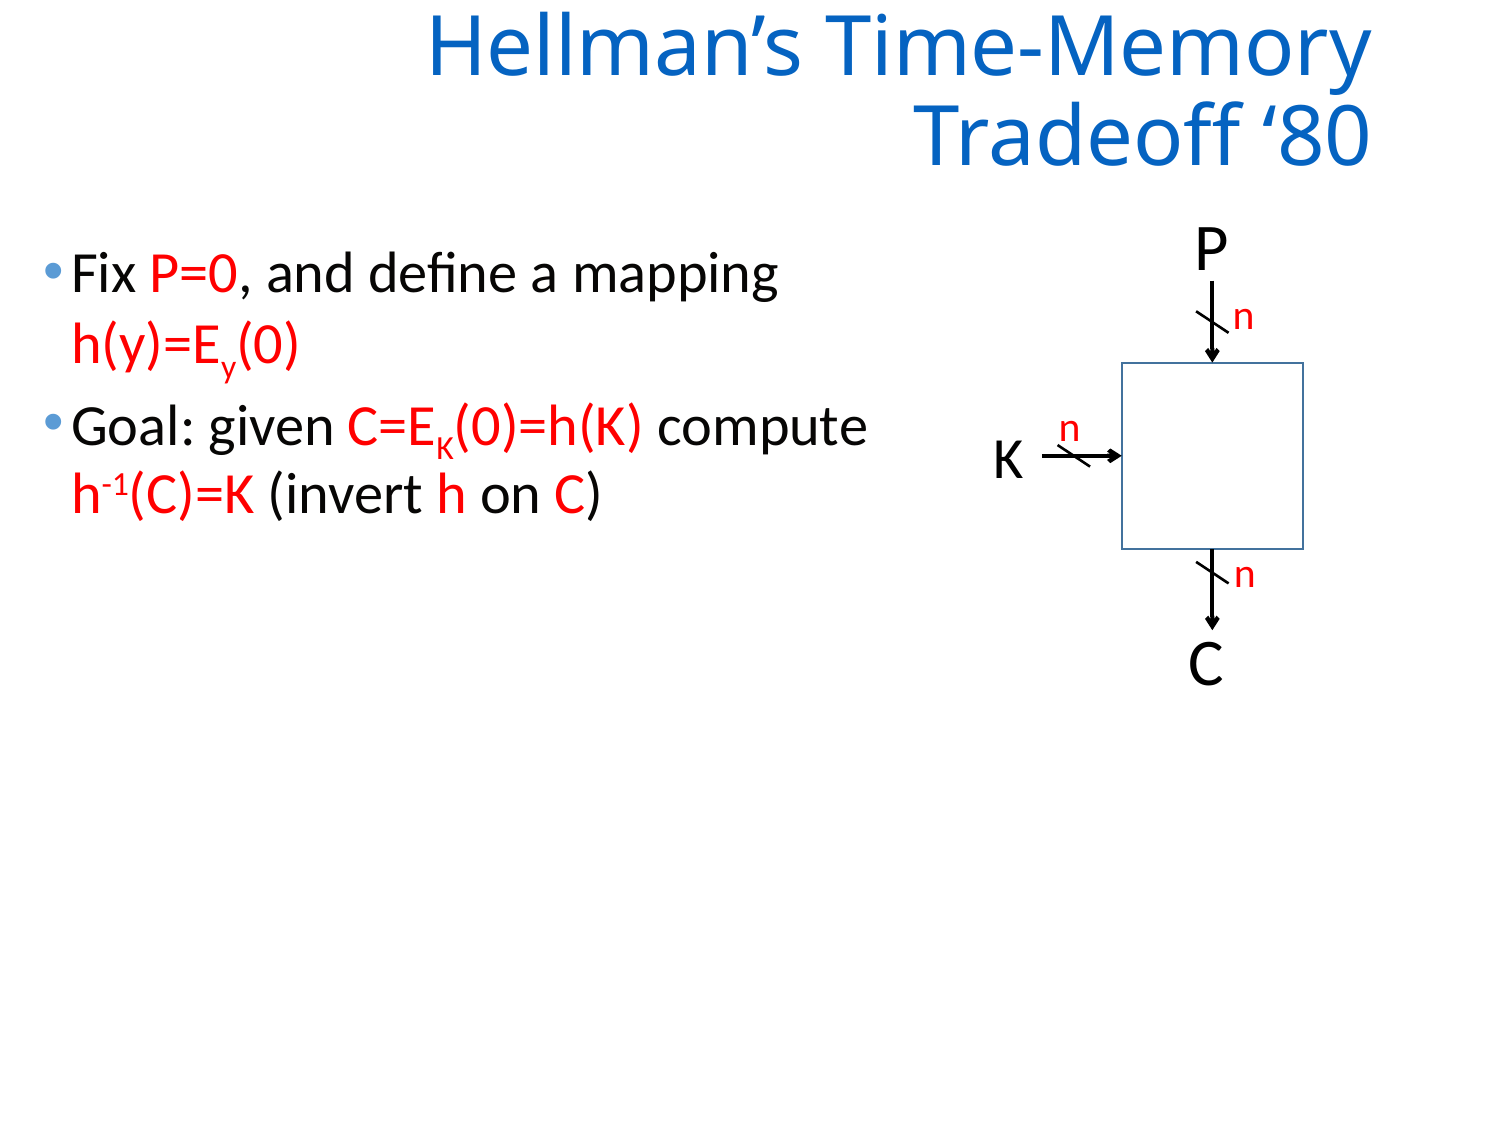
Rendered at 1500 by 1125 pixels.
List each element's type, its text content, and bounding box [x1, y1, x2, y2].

list Fix P=0, and define a mapping h(y)=Ey(0) Goal: given C=EK(0)=h(K) compute h-1(C)=K (invert h on C) [0, 232, 913, 975]
title Hellman’s Time-Memory Tradeoff ‘80 [66, 0, 1388, 188]
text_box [979, 195, 1307, 708]
